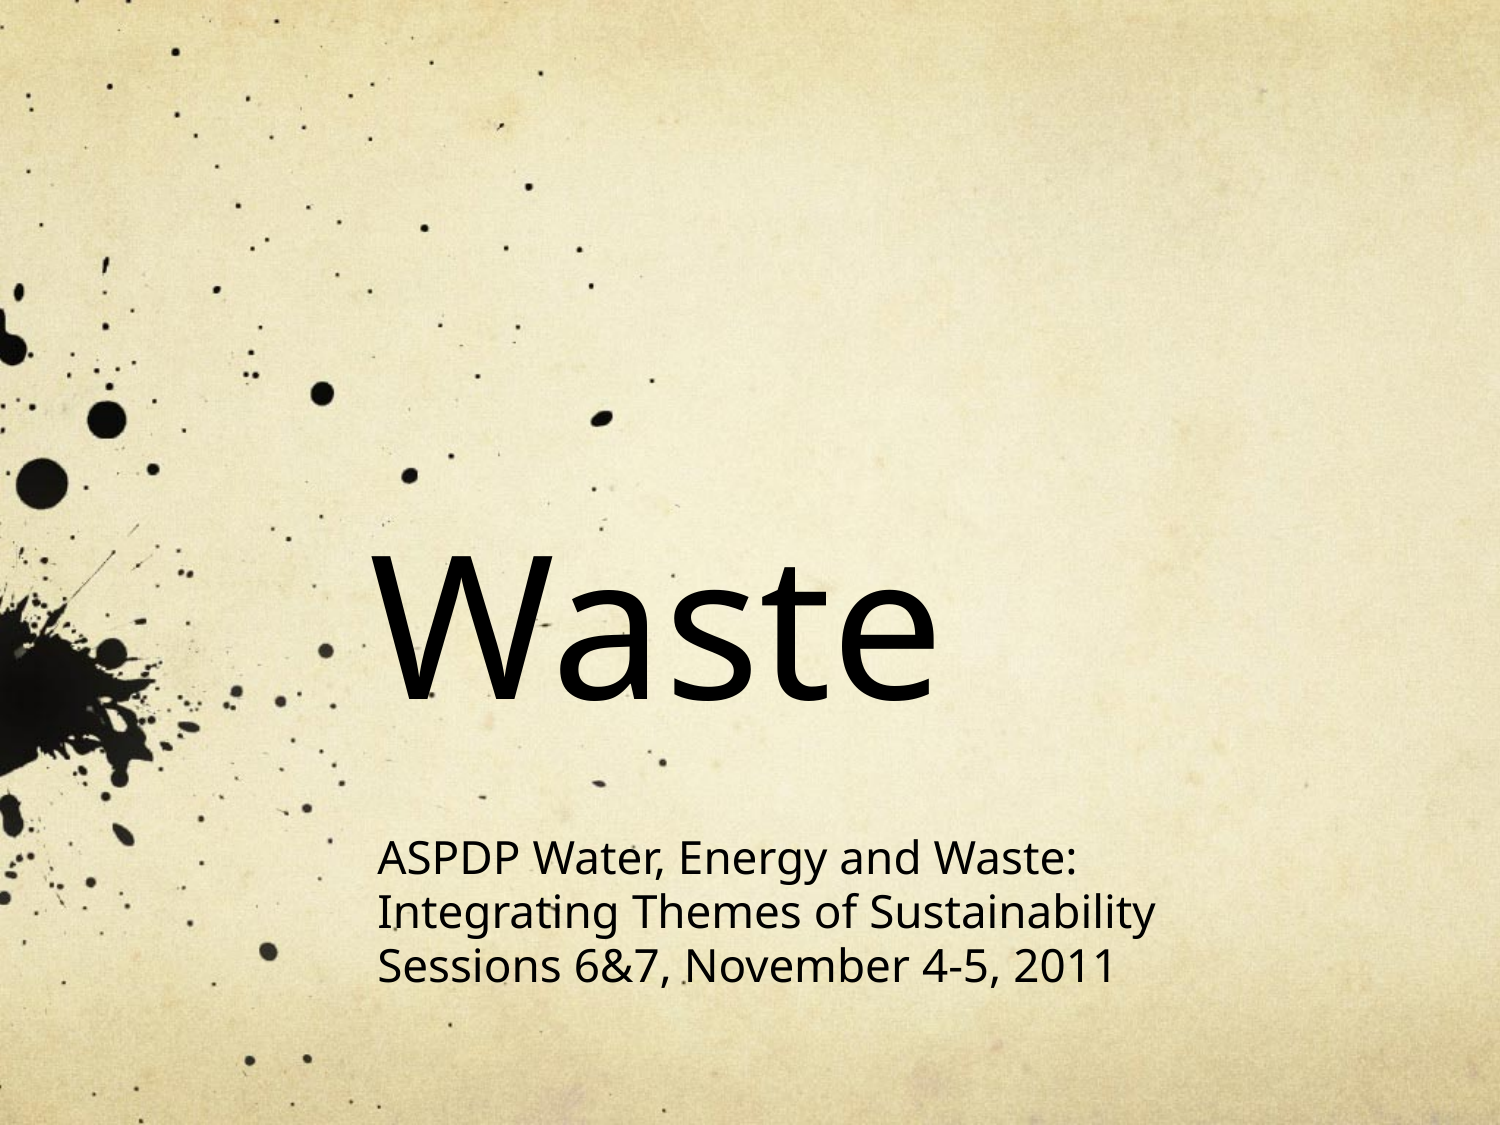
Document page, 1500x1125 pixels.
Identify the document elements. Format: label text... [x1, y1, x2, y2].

picture [0, 0, 1500, 1125]
subtitle ASPDP Water, Energy and Waste: Integrating Themes of Sustainability Sessions 6&7, November 4-5, 2011 [362, 829, 1425, 1023]
title Waste [362, 512, 1425, 741]
